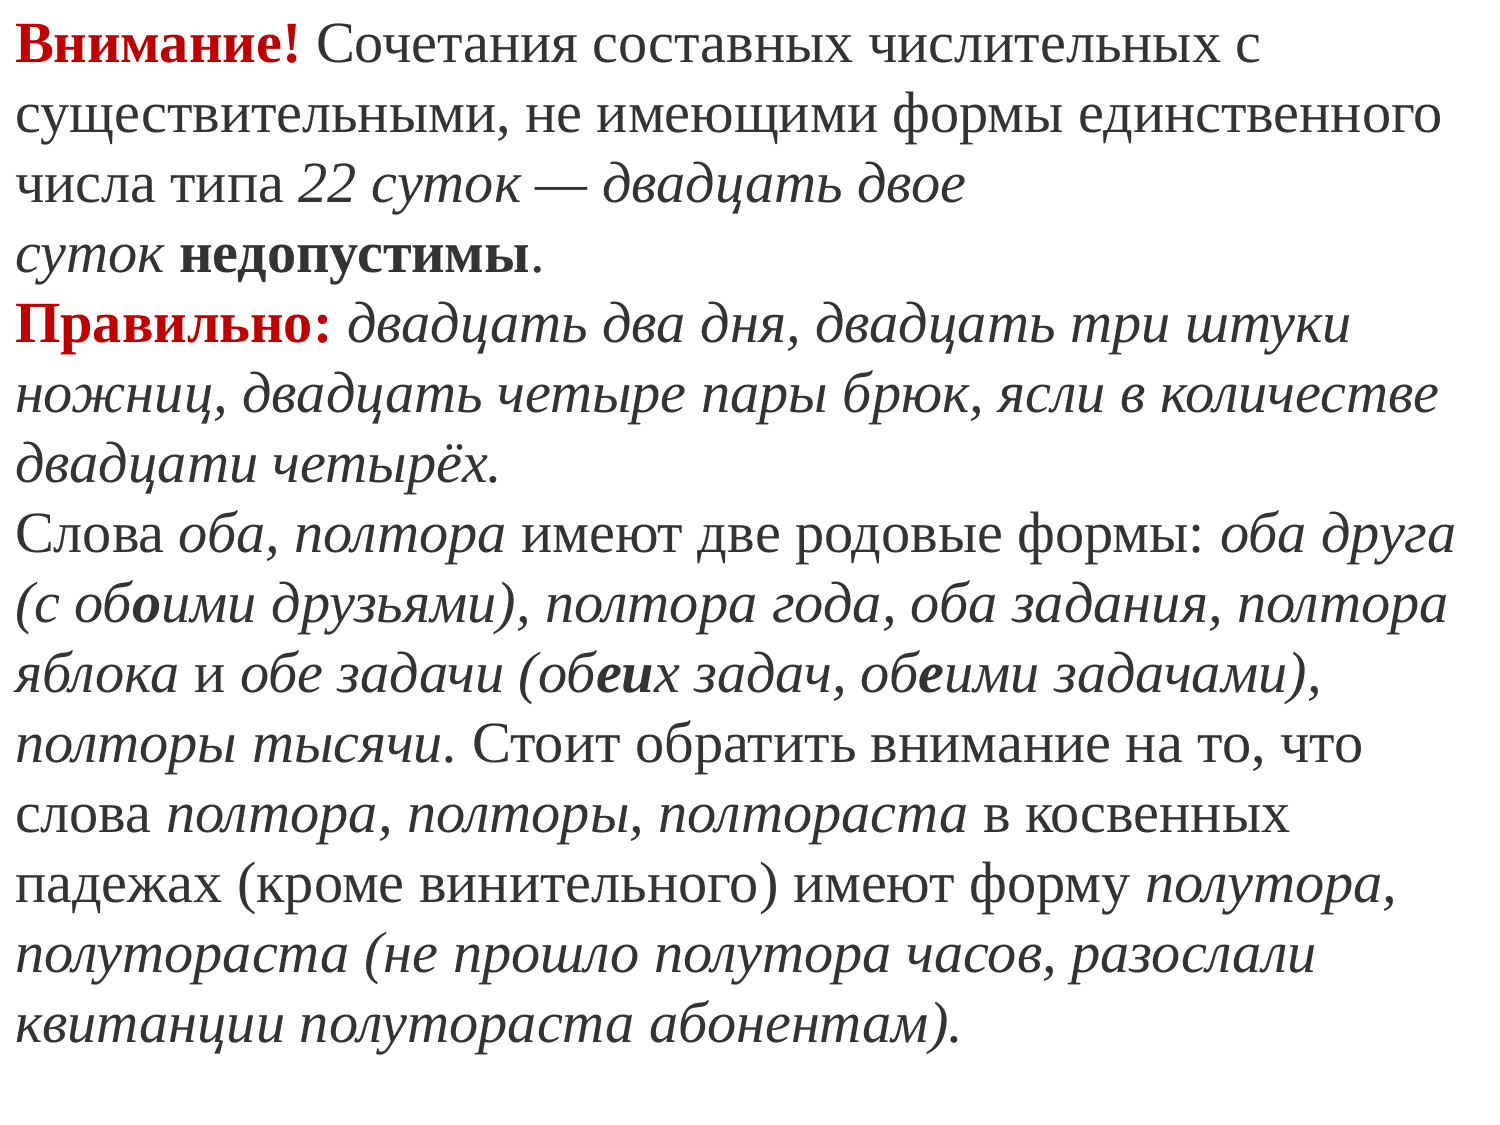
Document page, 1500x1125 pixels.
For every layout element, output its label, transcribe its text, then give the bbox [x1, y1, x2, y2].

text_box Внимание! Сочетания составных числительных с существительными, не имеющими формы единственного числа типа 22 суток — двадцать двое суток недопустимы. Правильно: двадцать два дня, двадцать три штуки ножниц, двадцать четыре пары брюк, ясли в количестве двадцати четырёх. Слова оба, полтора имеют две родовые формы: оба друга (с обоими друзьями), полтора года, оба задания, полтора яблока и обе задачи (обеих задач, обеими задачами), полторы тысячи. Стоит обратить внимание на то, что слова полтора, полторы, полтораста в косвенных падежах (кроме винительного) имеют форму полутора, полутораста (не прошло полутора часов, разослали квитанции полутораста абонентам). [0, 0, 1500, 1062]
